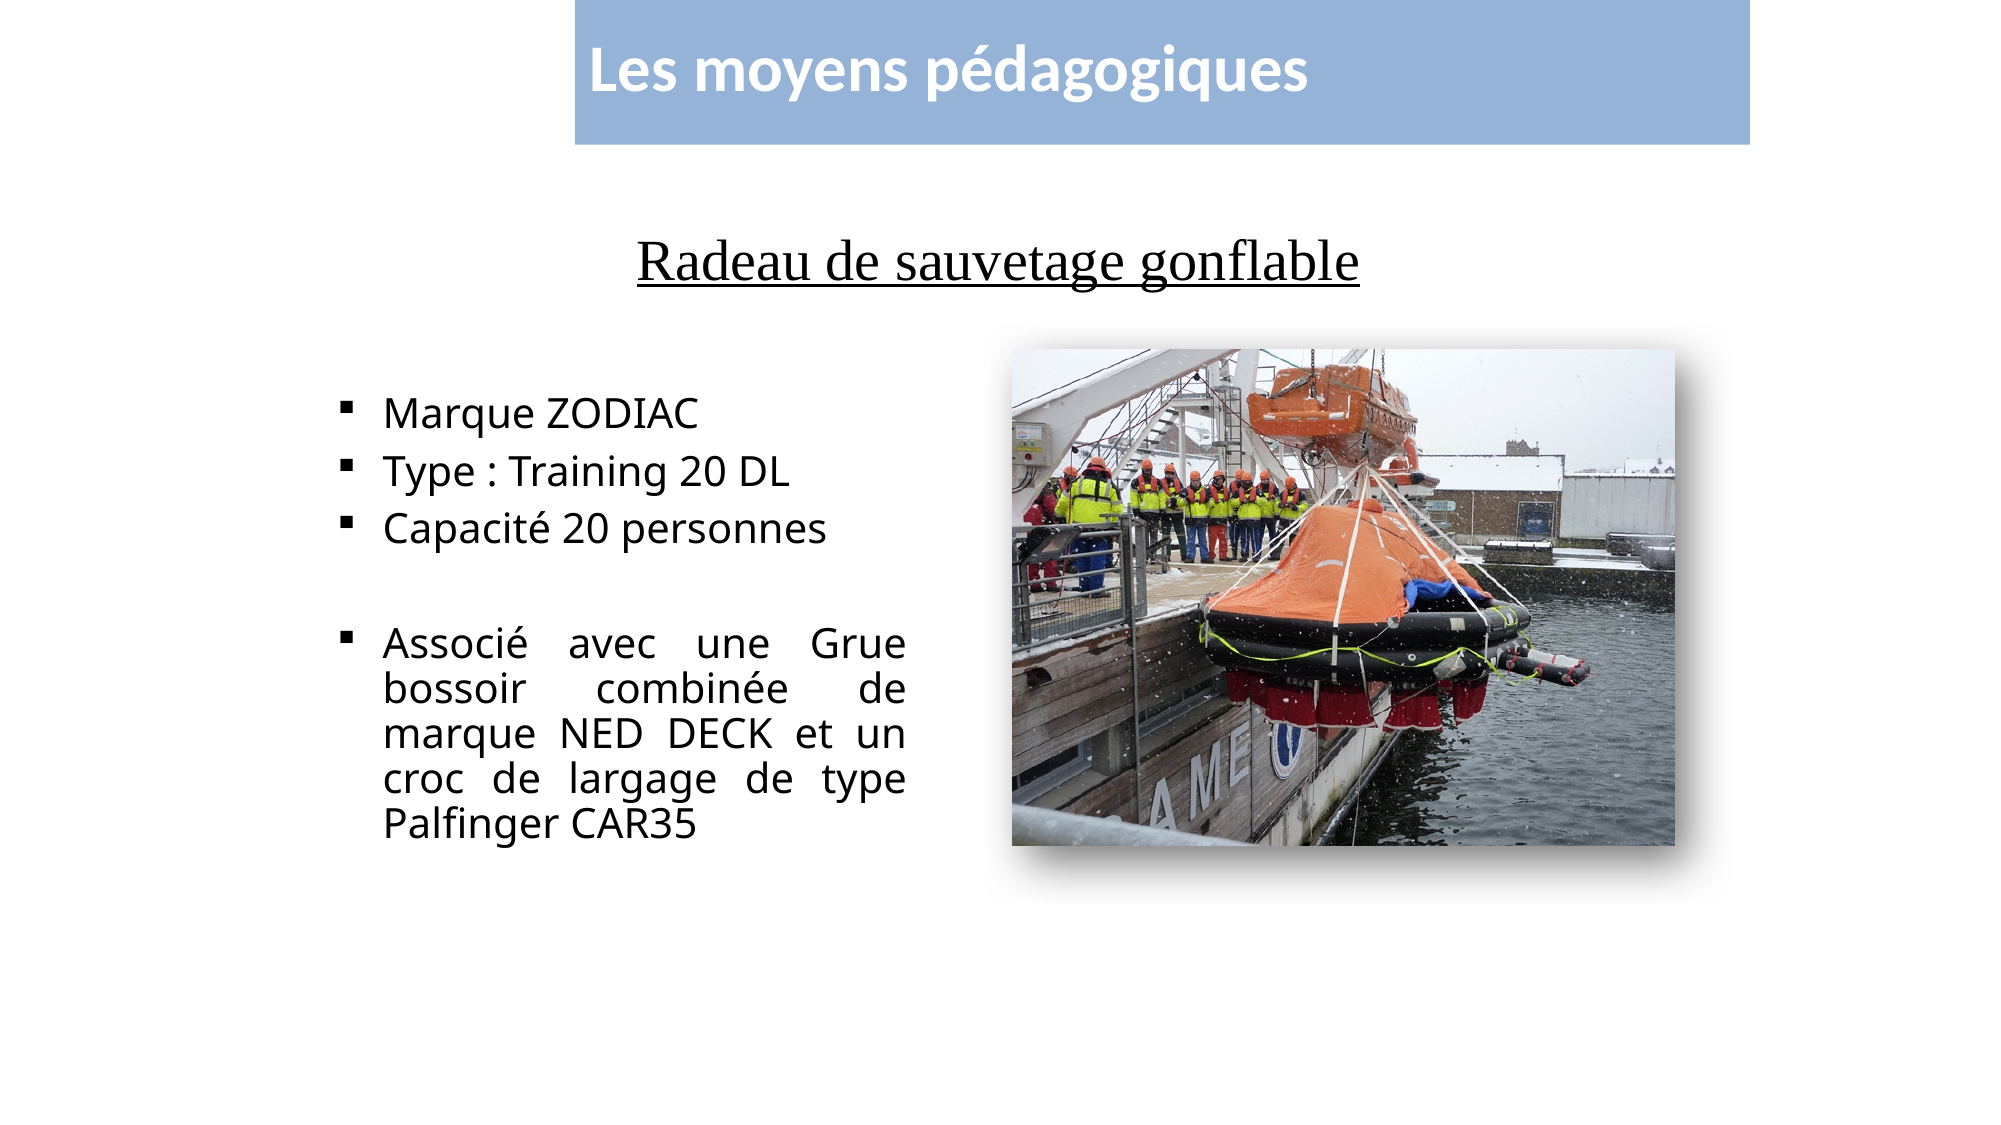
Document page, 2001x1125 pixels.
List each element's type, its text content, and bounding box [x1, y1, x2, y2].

text_box Radeau de sauvetage gonflable [621, 214, 1376, 300]
picture [1011, 349, 1675, 847]
list Marque ZODIAC Type : Training 20 DL Capacité 20 personnes Associé avec une Grue bossoir combinée de marque NED DECK et un croc de largage de type Palfinger CAR35 [322, 385, 923, 857]
title Les moyens pédagogiques [574, 0, 1750, 145]
